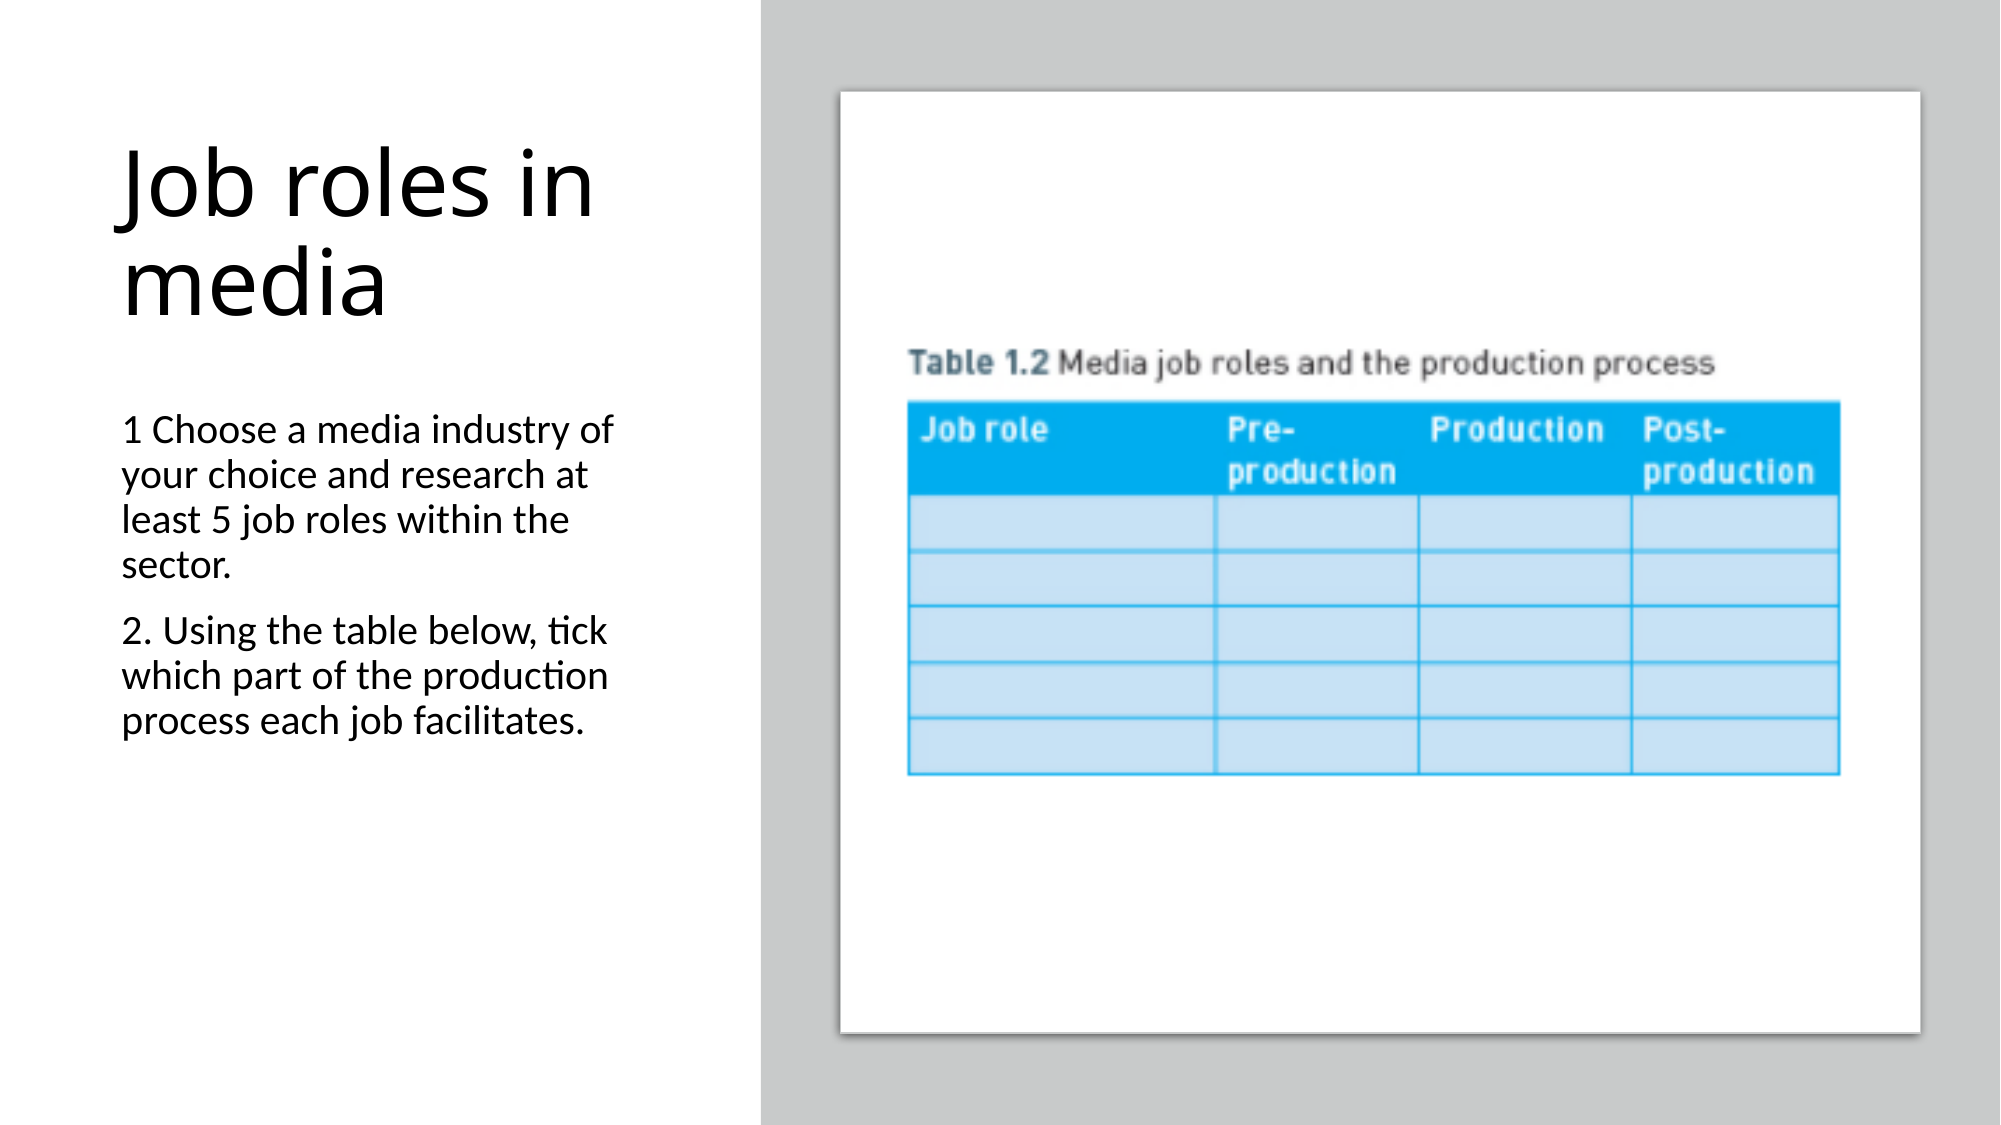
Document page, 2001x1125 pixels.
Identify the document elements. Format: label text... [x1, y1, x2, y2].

title Job roles in media [106, 103, 682, 370]
text_box [839, 90, 1922, 1034]
picture [886, 325, 1875, 799]
text_box [760, 0, 2000, 1125]
list 1 Choose a media industry of your choice and research at least 5 job roles within the sector. 2. Using the table below, tick which part of the production process each job facilitates. [106, 399, 682, 1021]
